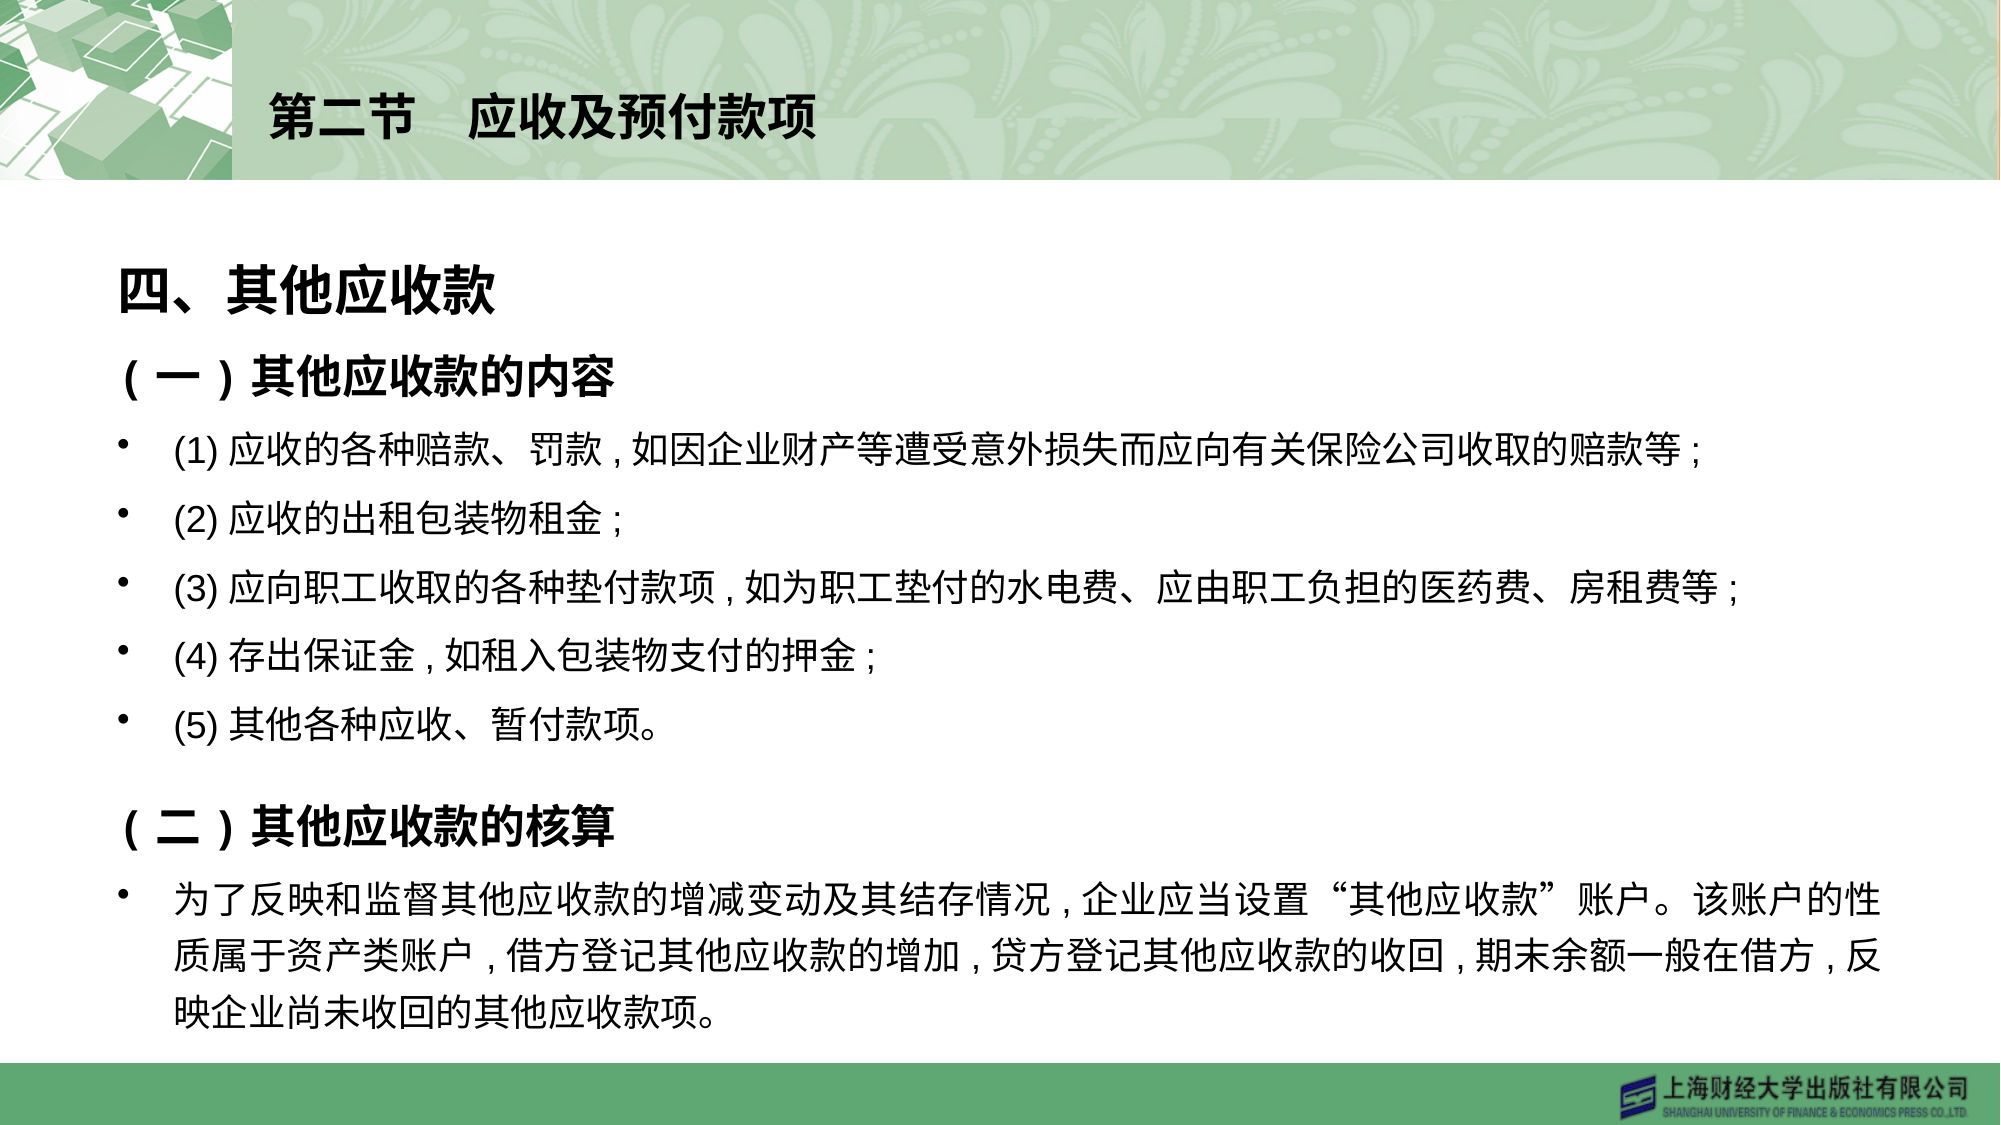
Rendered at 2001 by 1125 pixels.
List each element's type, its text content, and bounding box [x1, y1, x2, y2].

picture [0, 0, 2001, 1125]
title 第二节 应收及预付款项 [252, 64, 1609, 168]
list 四、其他应收款 (一)其他应收款的内容 (1)应收的各种赔款、罚款,如因企业财产等遭受意外损失而应向有关保险公司收取的赔款等; (2)应收的出租包装物租金; (3)应向职工收取的各种垫付款项,如为职工垫付的水电费、应由职工负担的医药费、房租费等; (4)存出保证金,如租入包装物支付的押金; (5)其他各种应收、暂付款项。 (二)其他应收款的核算 为了反映和监督其他应收款的增减变动及其结存情况,企业应当设置“其他应收款”账户。该账户的性质属于资产类账户,借方登记其他应收款的增加,贷方登记其他应收款的收回,期末余额一般在借方,反映企业尚未收回的其他应收款项。 [102, 232, 1898, 1056]
